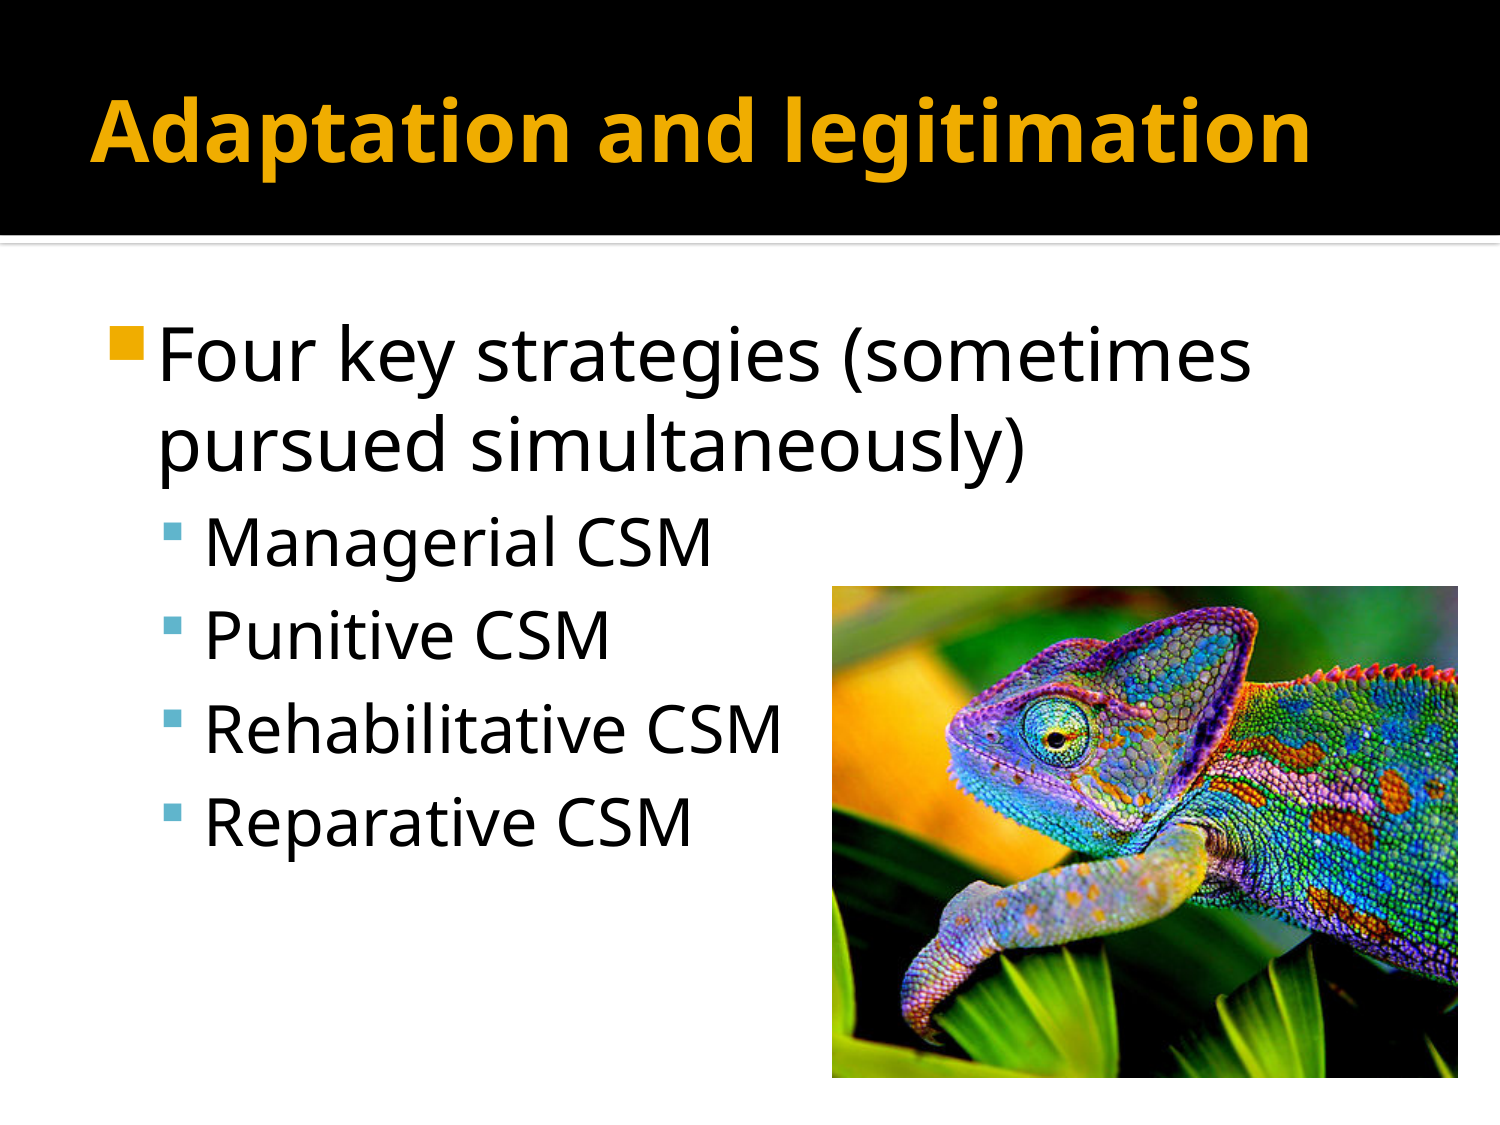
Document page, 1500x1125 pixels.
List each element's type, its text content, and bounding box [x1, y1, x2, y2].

title Adaptation and legitimation [75, 25, 1425, 231]
list Four key strategies (sometimes pursued simultaneously) Managerial CSM Punitive CSM Rehabilitative CSM Reparative CSM [75, 291, 1425, 1050]
picture [832, 586, 1458, 1078]
